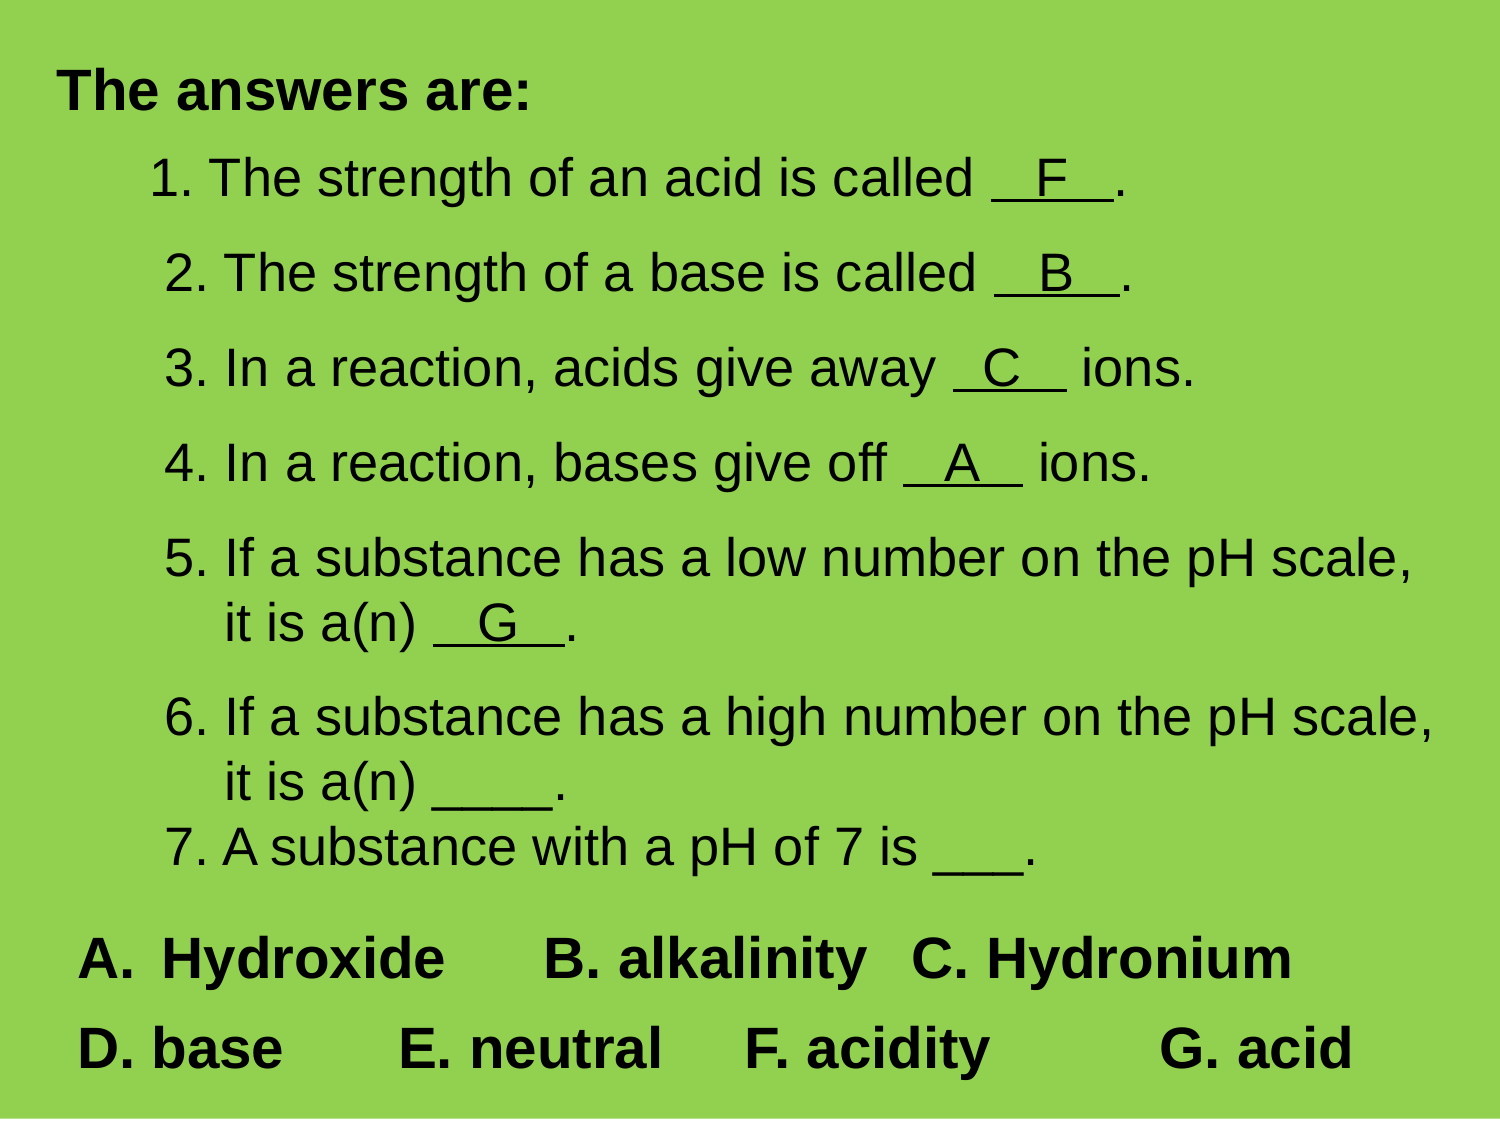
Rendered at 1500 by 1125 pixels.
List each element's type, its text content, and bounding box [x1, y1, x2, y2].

text_box The answers are: 1. The strength of an acid is called F . 2. The strength of a base is called B . 3. In a reaction, acids give away C ions. 4. In a reaction, bases give off A ions. 5. If a substance has a low number on the pH scale, it is a(n) G . 6. If a substance has a high number on the pH scale, it is a(n) ____. 7. A substance with a pH of 7 is ___. [0, 0, 1500, 1119]
text_box Hydroxide B. alkalinity C. Hydronium D. base E. neutral F. acidity G. acid [62, 912, 1438, 1108]
